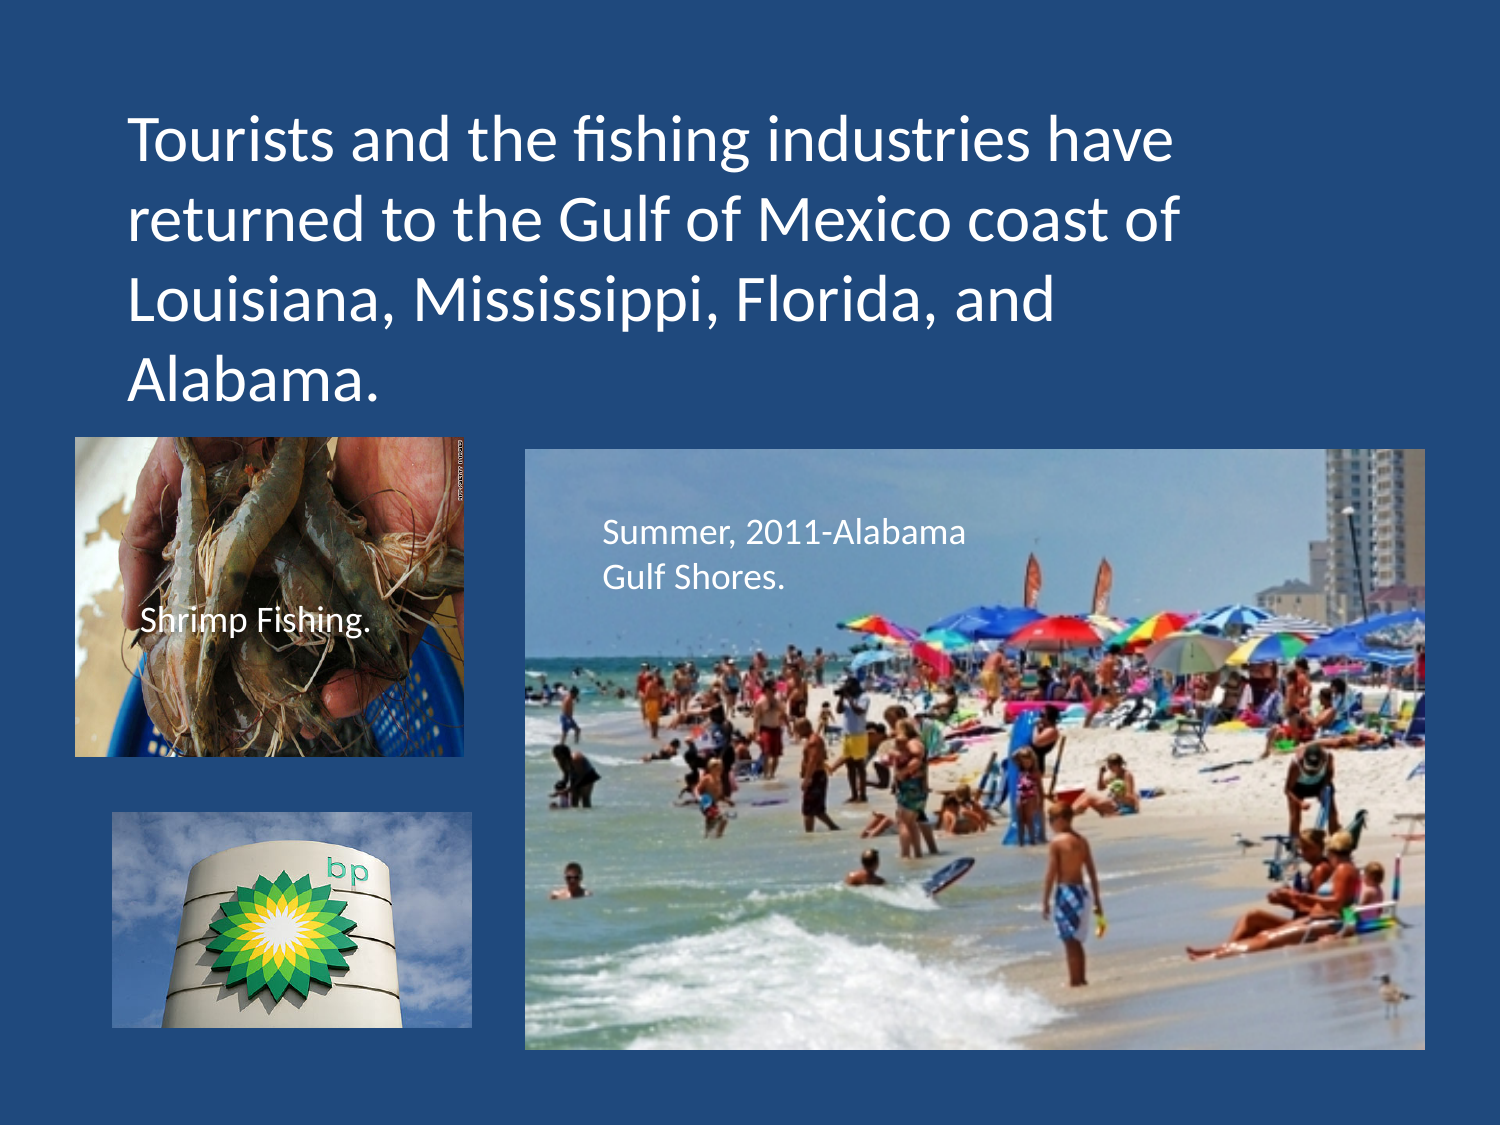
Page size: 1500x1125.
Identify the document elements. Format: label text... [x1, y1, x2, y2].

picture [112, 812, 473, 1029]
picture [524, 449, 1426, 1051]
text_box Tourists and the fishing industries have returned to the Gulf of Mexico coast of Louisiana, Mississippi, Florida, and Alabama. [112, 87, 1263, 423]
picture [74, 437, 465, 757]
